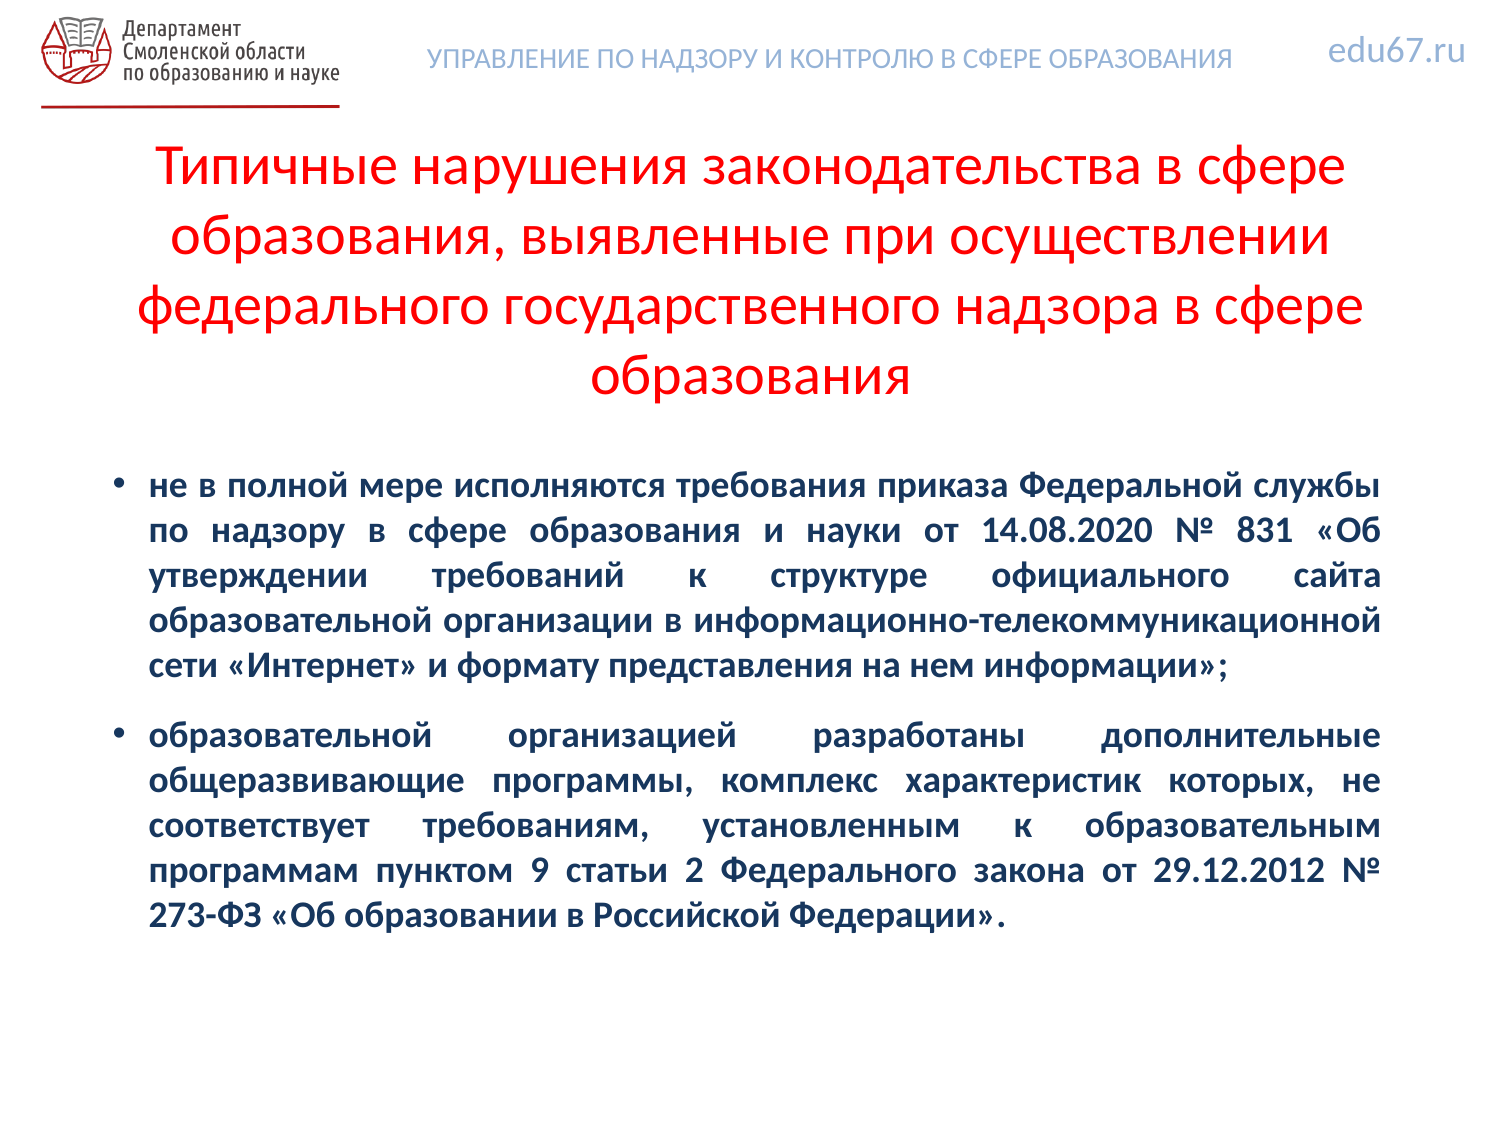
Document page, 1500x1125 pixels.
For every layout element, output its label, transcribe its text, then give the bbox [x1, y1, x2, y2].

picture [36, 14, 349, 123]
text_box edu67.ru [1313, 17, 1482, 78]
text_box УПРАВЛЕНИЕ ПО НАДЗОРУ И КОНТРОЛЮ В СФЕРЕ ОБРАЗОВАНИЯ [385, 32, 1275, 82]
text_box не в полной мере исполняются требования приказа Федеральной службы по надзору в сфере образования и науки от 14.08.2020 № 831 «Об утверждении требований к структуре официального сайта образовательной организации в информационно-телекоммуникационной сети «Интернет» и формату представления на нем информации»; образовательной организацией разработаны дополнительные общеразвивающие программы, комплекс характеристик которых, не соответствует требованиям, установленным к образовательным программам пунктом 9 статьи 2 Федерального закона от 29.12.2012 № 273-ФЗ «Об образовании в Российской Федерации». [97, 452, 1398, 942]
text_box Типичные нарушения законодательства в сфере образования, выявленные при осуществлении федерального государственного надзора в сфере образования [36, 118, 1466, 414]
